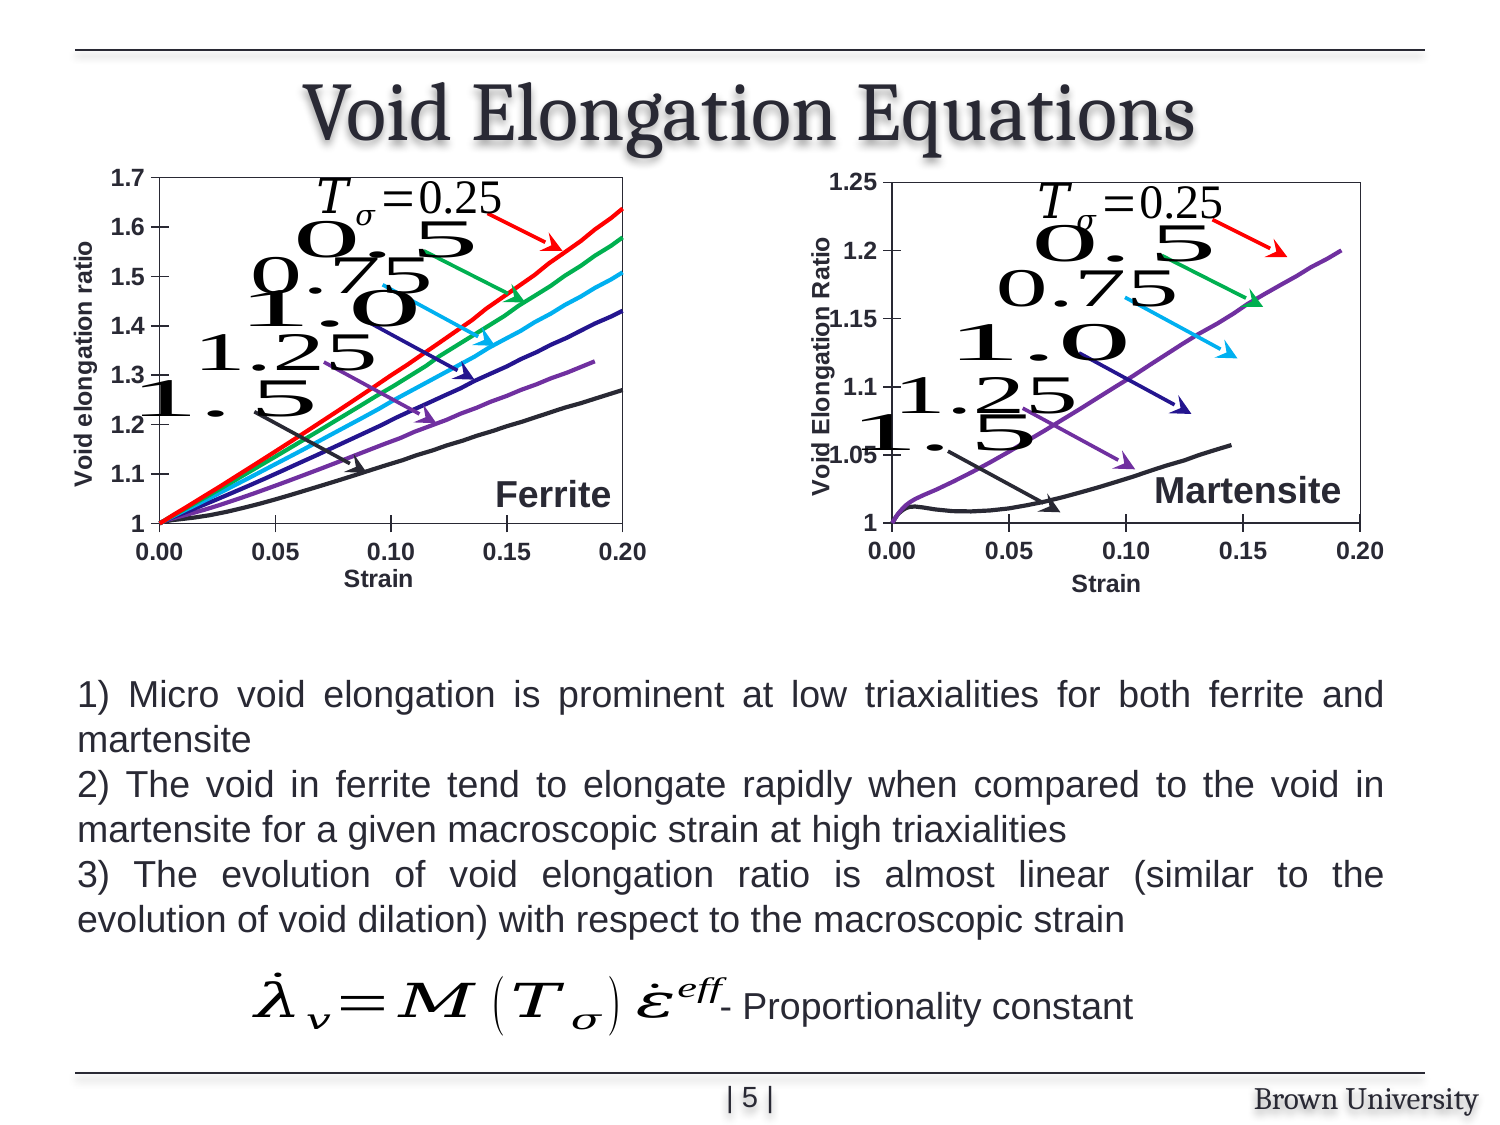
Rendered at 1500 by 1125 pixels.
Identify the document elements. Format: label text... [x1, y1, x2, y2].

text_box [1078, 352, 1192, 415]
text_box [947, 450, 1061, 513]
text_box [1022, 407, 1136, 470]
list Void Elongation Equations [0, 50, 1500, 125]
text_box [62, 149, 663, 601]
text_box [1124, 297, 1238, 359]
slide_number | 4 | [662, 1071, 838, 1125]
text_box 1) Micro void elongation is prominent at low triaxialities for both ferrite and martensite 2) The void in ferrite tend to elongate rapidly when compared to the void in martensite for a given macroscopic strain at high triaxialities 3) The evolution of void elongation ratio is almost linear (similar to the evolution of void dilation) with respect to the macroscopic strain [62, 662, 1400, 993]
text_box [1161, 255, 1264, 308]
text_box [1212, 219, 1288, 258]
chart [799, 154, 1401, 605]
